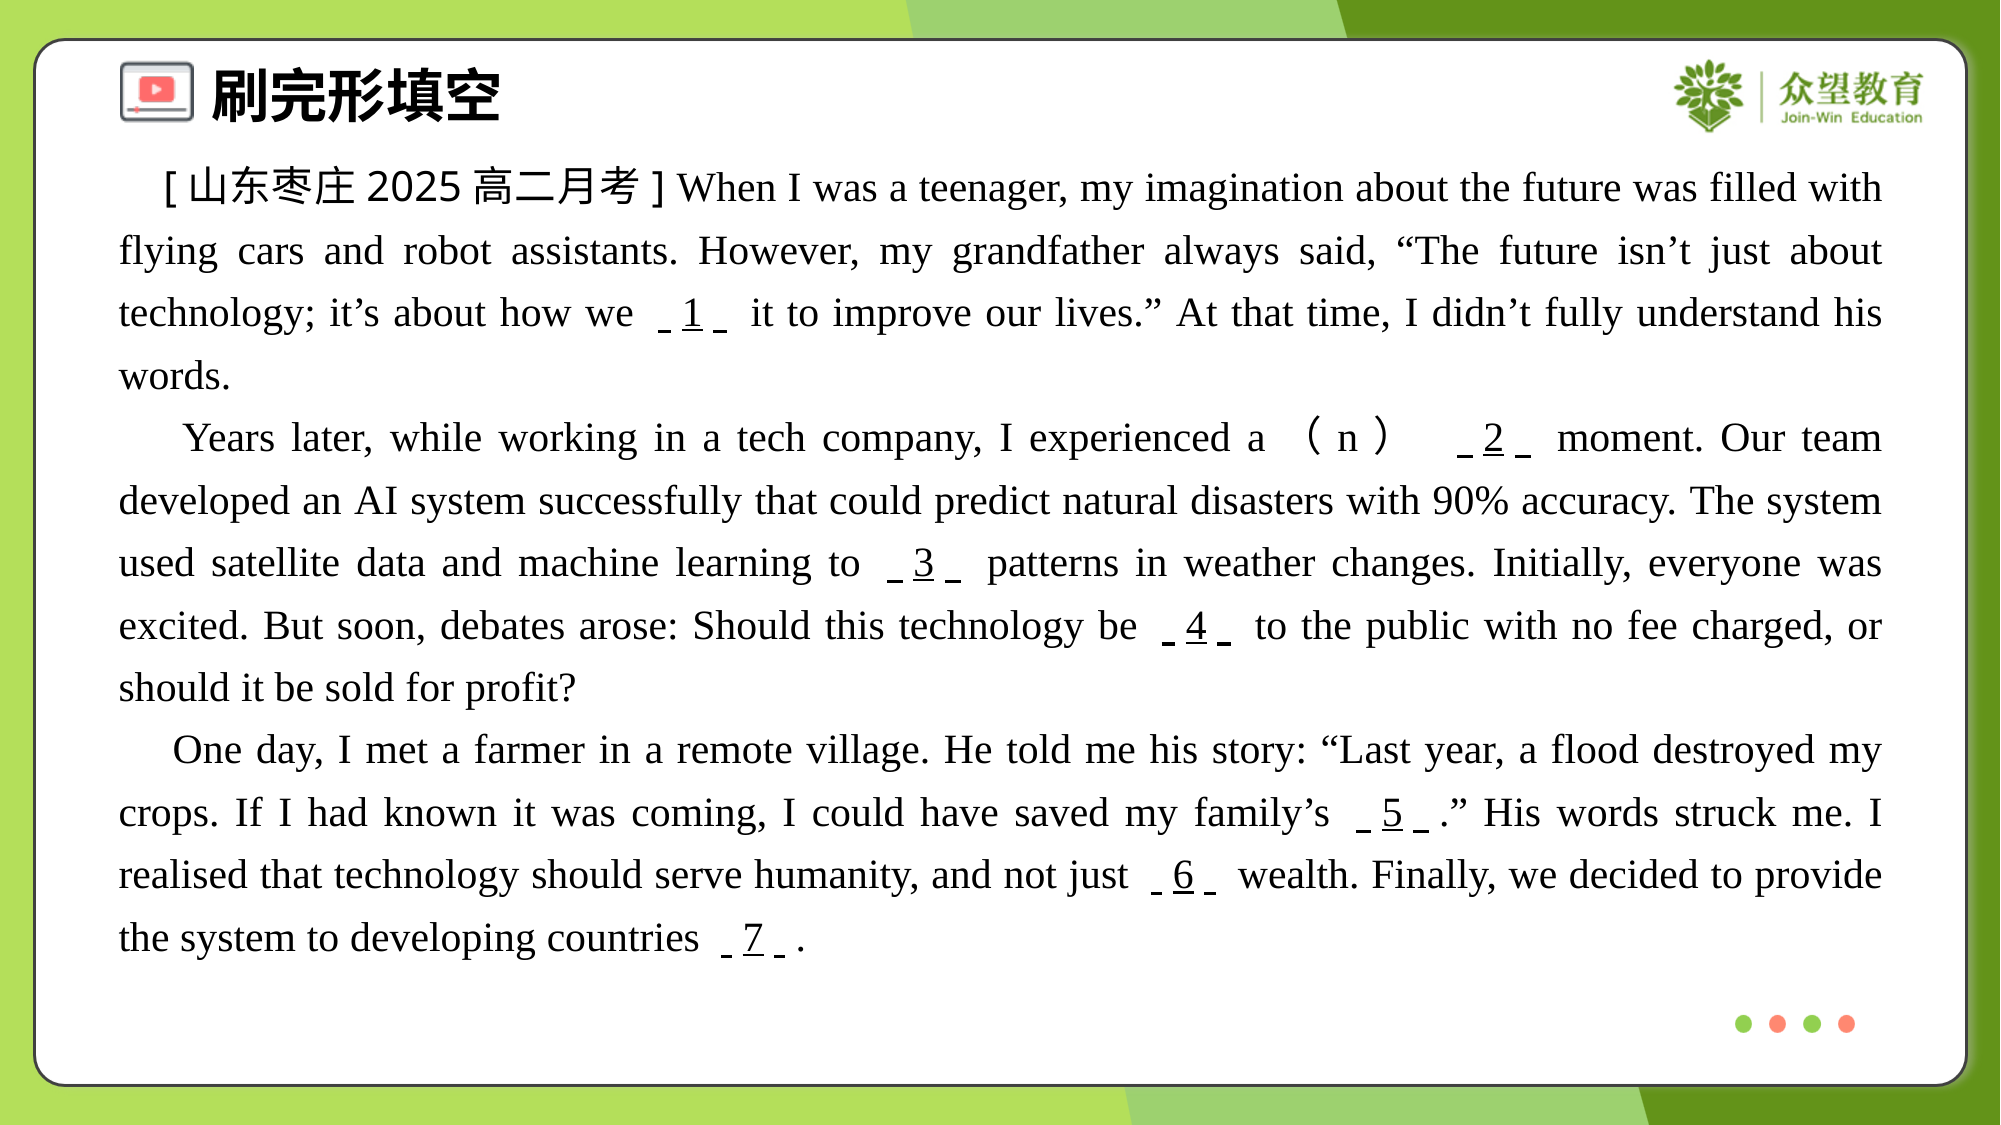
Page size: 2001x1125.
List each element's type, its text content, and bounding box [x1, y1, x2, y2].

picture [0, 0, 2000, 1125]
text_box [山东枣庄2025高二月考] When I was a teenager, my imagination about the future was filled with flying cars and robot assistants. However, my grandfather always said, “The future isn’t just about technology; it’s about how we . .1. . it to improve our lives.” At that time, I didn’t fully understand his words. Years later, while working in a tech company, I experienced a（n） . .2. . moment. Our team developed an AI system successfully that could predict natural disasters with 90% accuracy. The system used satellite data and machine learning to . .3. . patterns in weather changes. Initially, everyone was excited. But soon, debates arose: Should this technology be . .4. . to the public with no fee charged, or should it be sold for profit? One day, I met a farmer in a remote village. He told me his story: “Last year, a flood destroyed my crops. If I had known it was coming, I could have saved my family’s . .5. ..” His words struck me. I realised that technology should serve humanity, and not just . .6. . wealth. Finally, we decided to provide the system to developing countries . .7. .. [118, 147, 1883, 961]
